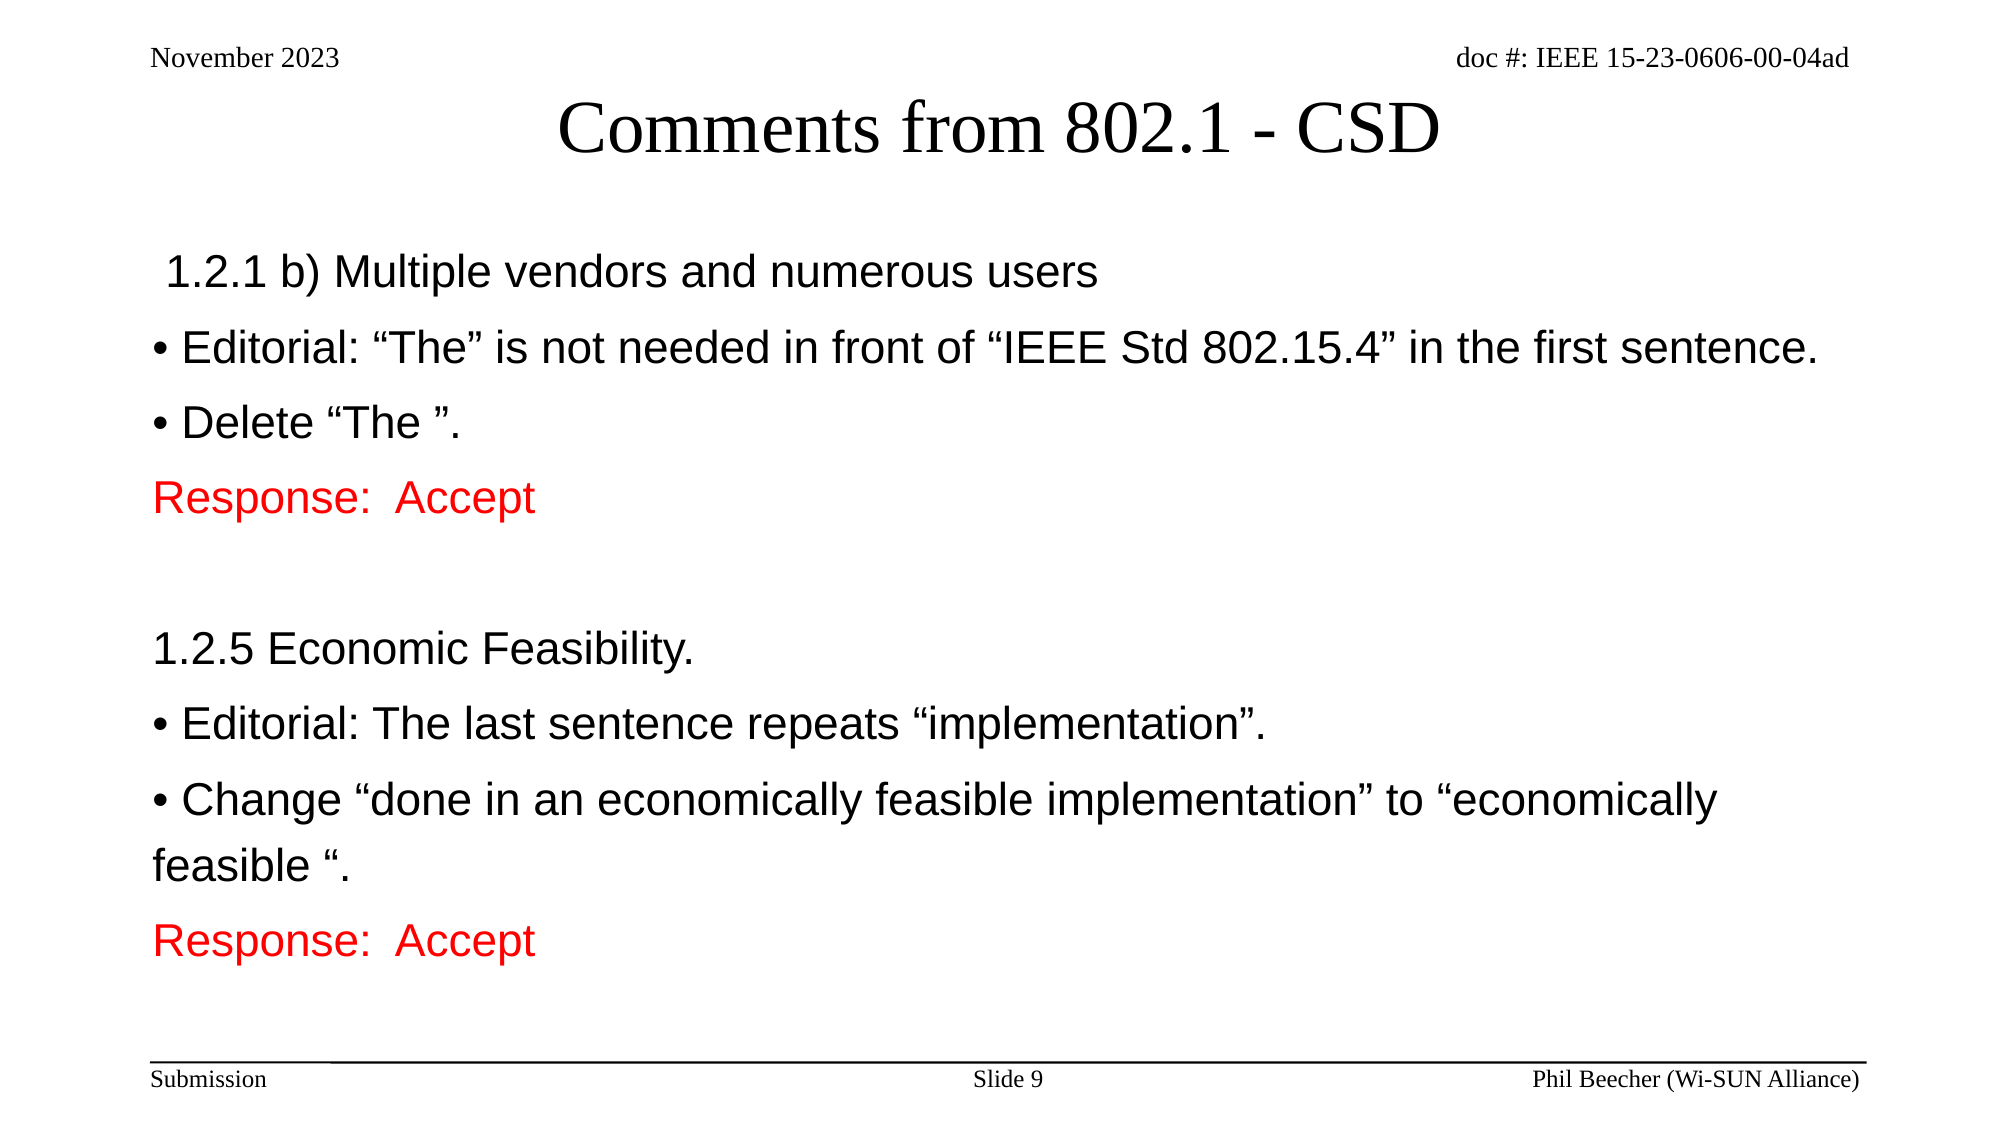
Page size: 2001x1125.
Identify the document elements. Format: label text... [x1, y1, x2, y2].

list 1.2.1 b) Multiple vendors and numerous users • Editorial: “The” is not needed in front of “IEEE Std 802.15.4” in the first sentence. • Delete “The ”. Response: Accept 1.2.5 Economic Feasibility. • Editorial: The last sentence repeats “implementation”. • Change “done in an economically feasible implementation” to “economically feasible “. Response: Accept [137, 223, 1863, 1014]
title Comments from 802.1 - CSD [137, 59, 1863, 185]
slide_number Slide 9 [964, 1061, 1053, 1093]
footer Phil Beecher (Wi-SUN Alliance) [1362, 1062, 1875, 1093]
